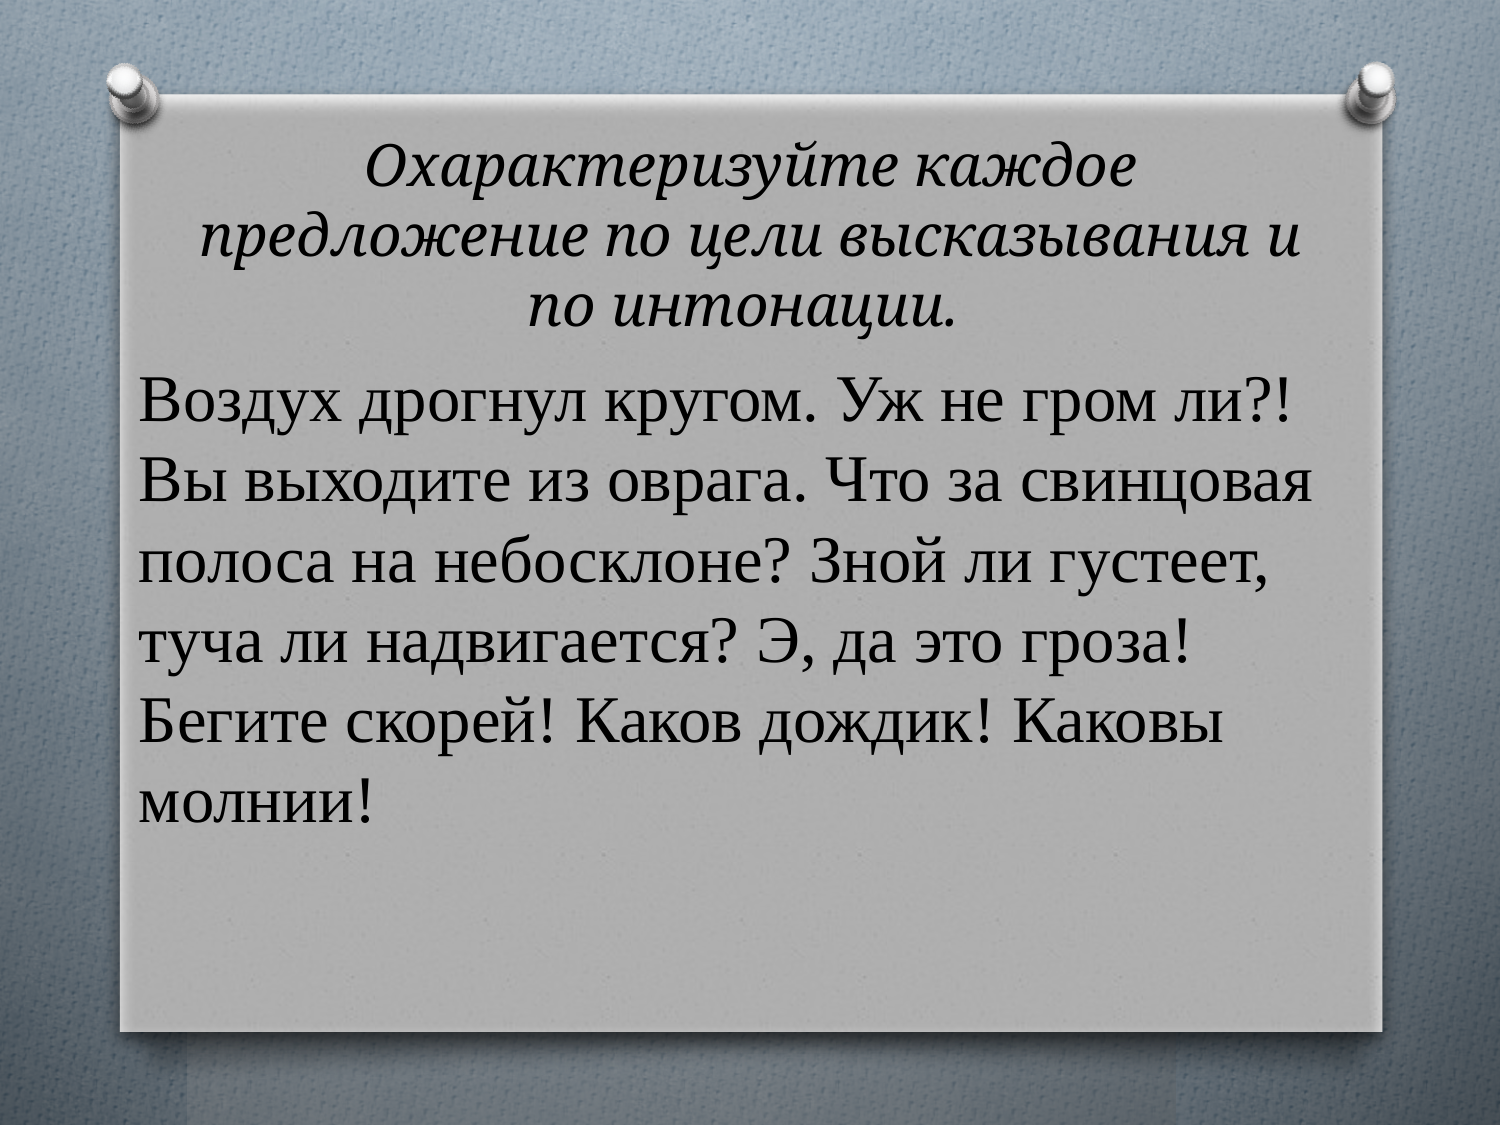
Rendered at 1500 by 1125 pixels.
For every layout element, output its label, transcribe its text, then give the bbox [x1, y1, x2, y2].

list Воздух дрогнул кругом. Уж не гром ли?! Вы выходите из оврага. Что за свинцовая полоса на небосклоне? Зной ли густеет, туча ли надвигается? Э, да это гроза! Бегите скорей! Каков дождик! Каковы молнии! [123, 347, 1376, 939]
title Охарактеризуйте каждое предложение по цели высказывания и по интонации. [179, 134, 1323, 332]
picture [1317, 35, 1439, 156]
picture [75, 29, 198, 153]
